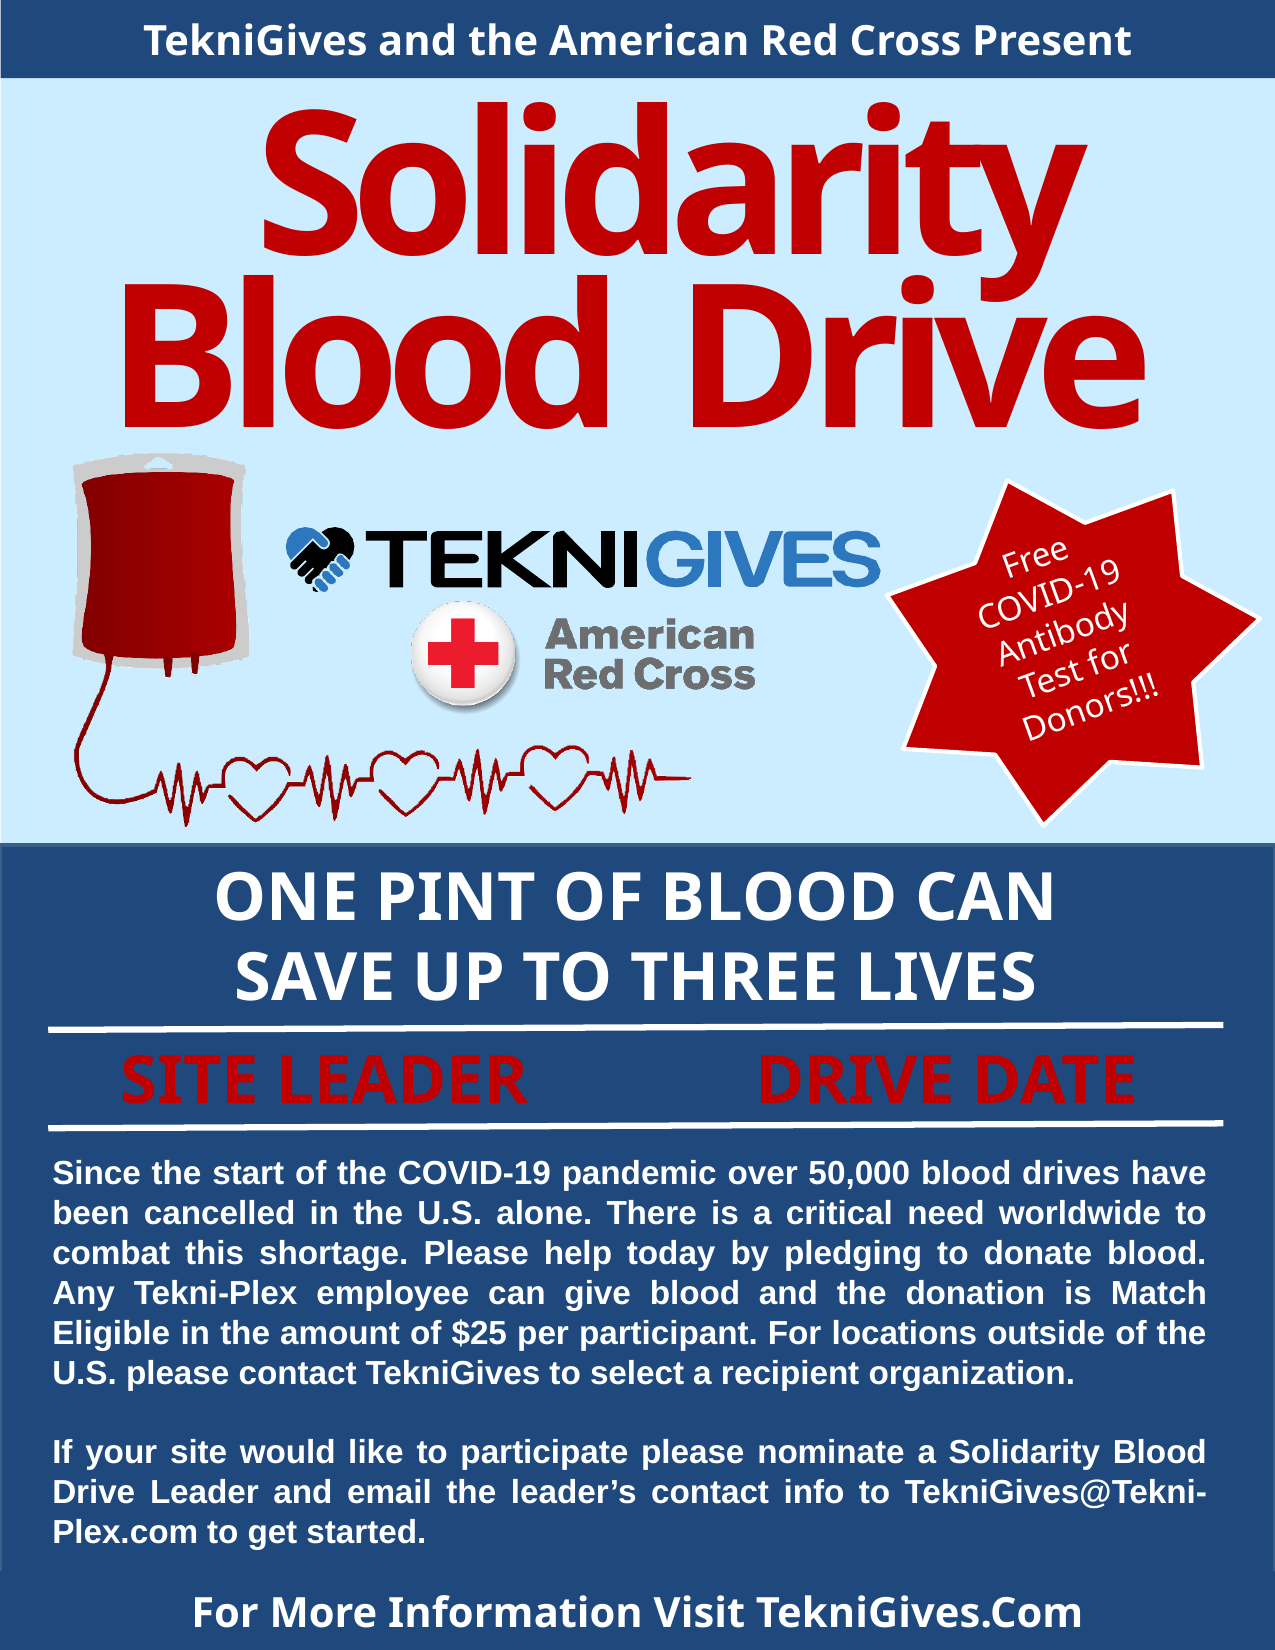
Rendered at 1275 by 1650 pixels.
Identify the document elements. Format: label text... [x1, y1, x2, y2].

text_box For More Information Visit TekniGives.Com [0, 1569, 1275, 1650]
text_box Free COVID-19 Antibody Test for Donors!!! [884, 478, 1263, 828]
text_box TekniGives and the American Red Cross Present [0, 0, 1275, 80]
text_box [0, 843, 1275, 1569]
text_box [47, 1123, 1224, 1129]
text_box Since the start of the COVID-19 pandemic over 50,000 blood drives have been cancelled in the U.S. alone. There is a critical need worldwide to combat this shortage. Please help today by pledging to donate blood. Any Tekni-Plex employee can give blood and the donation is Match Eligible in the amount of $25 per participant. For locations outside of the U.S. please contact TekniGives to select a recipient organization. If your site would like to participate please nominate a Solidarity Blood Drive Leader and email the leader’s contact info to TekniGives@Tekni-Plex.com to get started. [37, 1170, 1224, 1558]
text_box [47, 1024, 1224, 1031]
text_box [0, 80, 1275, 843]
picture [49, 444, 881, 833]
text_box Site leader Drive Date [0, 1029, 1273, 1170]
text_box One pint of blood can Save up to three lives [0, 846, 1273, 1022]
text_box Solidarity Blood Drive [0, 37, 1274, 462]
